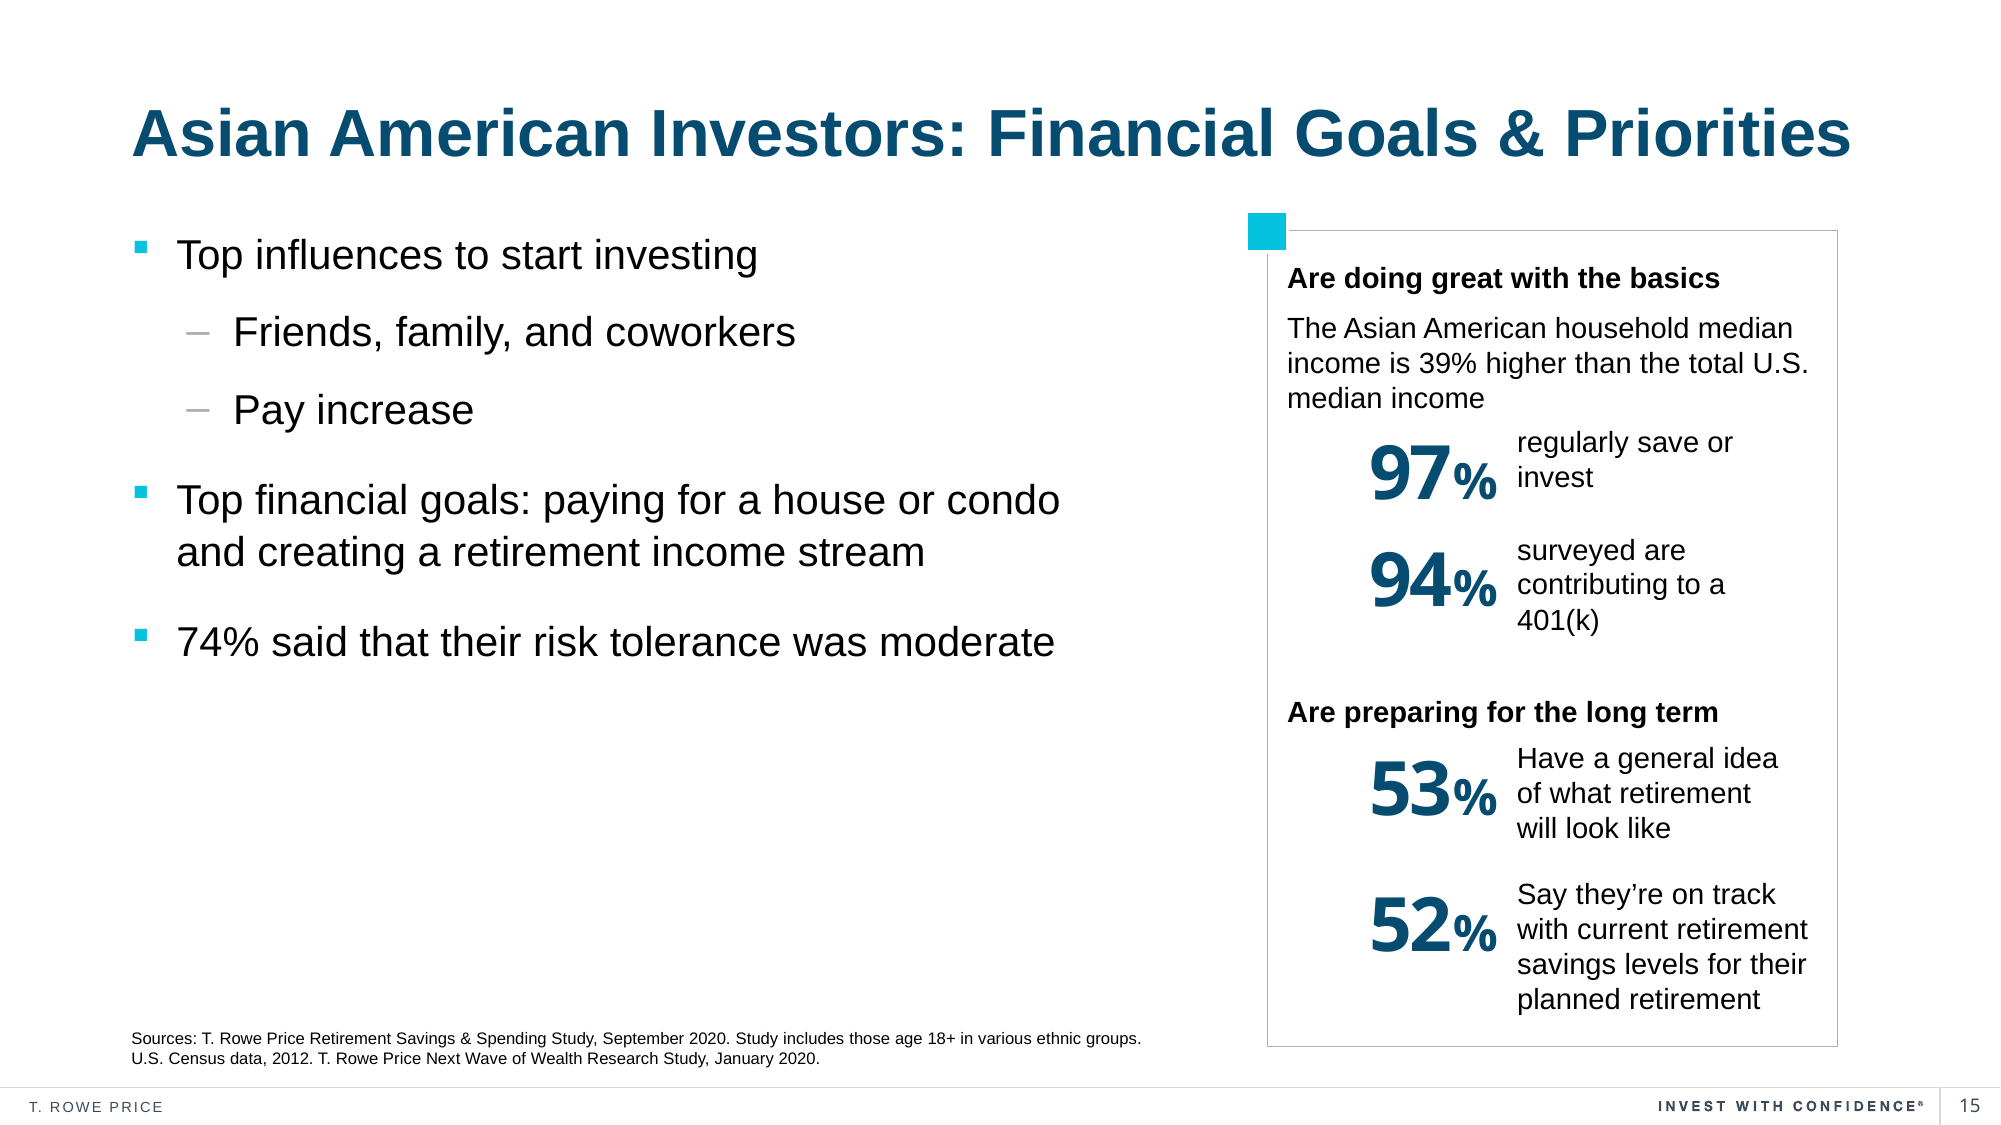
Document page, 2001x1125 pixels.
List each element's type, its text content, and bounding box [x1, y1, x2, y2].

list Top influences to start investing Friends, family, and coworkers Pay increase Top financial goals: paying for a house or condo and creating a retirement income stream 74% said that their risk tolerance was moderate [131, 225, 1102, 968]
list Sources: T. Rowe Price Retirement Savings & Spending Study, September 2020. Study includes those age 18+ in various ethnic groups. U.S. Census data, 2012. T. Rowe Price Next Wave of Wealth Research Study, January 2020. [131, 993, 1838, 1068]
title Asian American Investors: Financial Goals & Priorities [131, 48, 1869, 171]
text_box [1245, 210, 1838, 1047]
